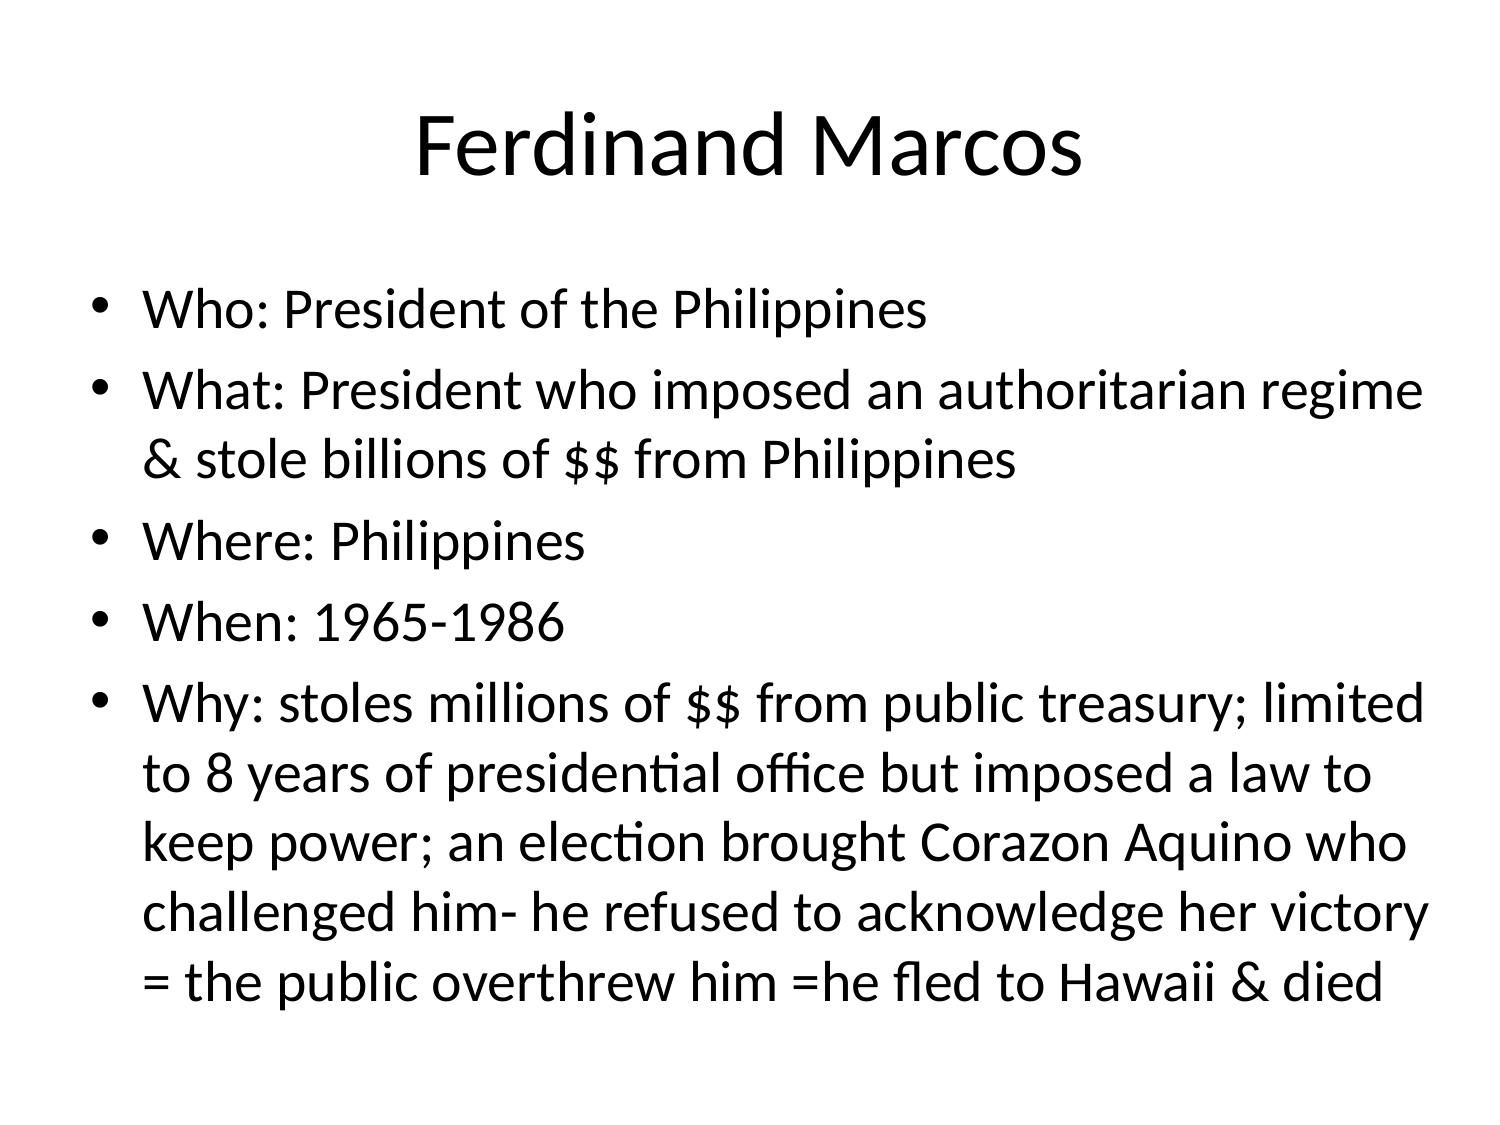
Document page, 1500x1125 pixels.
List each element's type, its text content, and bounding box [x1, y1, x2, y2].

title Ferdinand Marcos [75, 45, 1425, 233]
list Who: President of the Philippines What: President who imposed an authoritarian regime & stole billions of $$ from Philippines Where: Philippines When: 1965-1986 Why: stoles millions of $$ from public treasury; limited to 8 years of presidential office but imposed a law to keep power; an election brought Corazon Aquino who challenged him- he refused to acknowledge her victory = the public overthrew him =he fled to Hawaii & died [75, 262, 1463, 1088]
